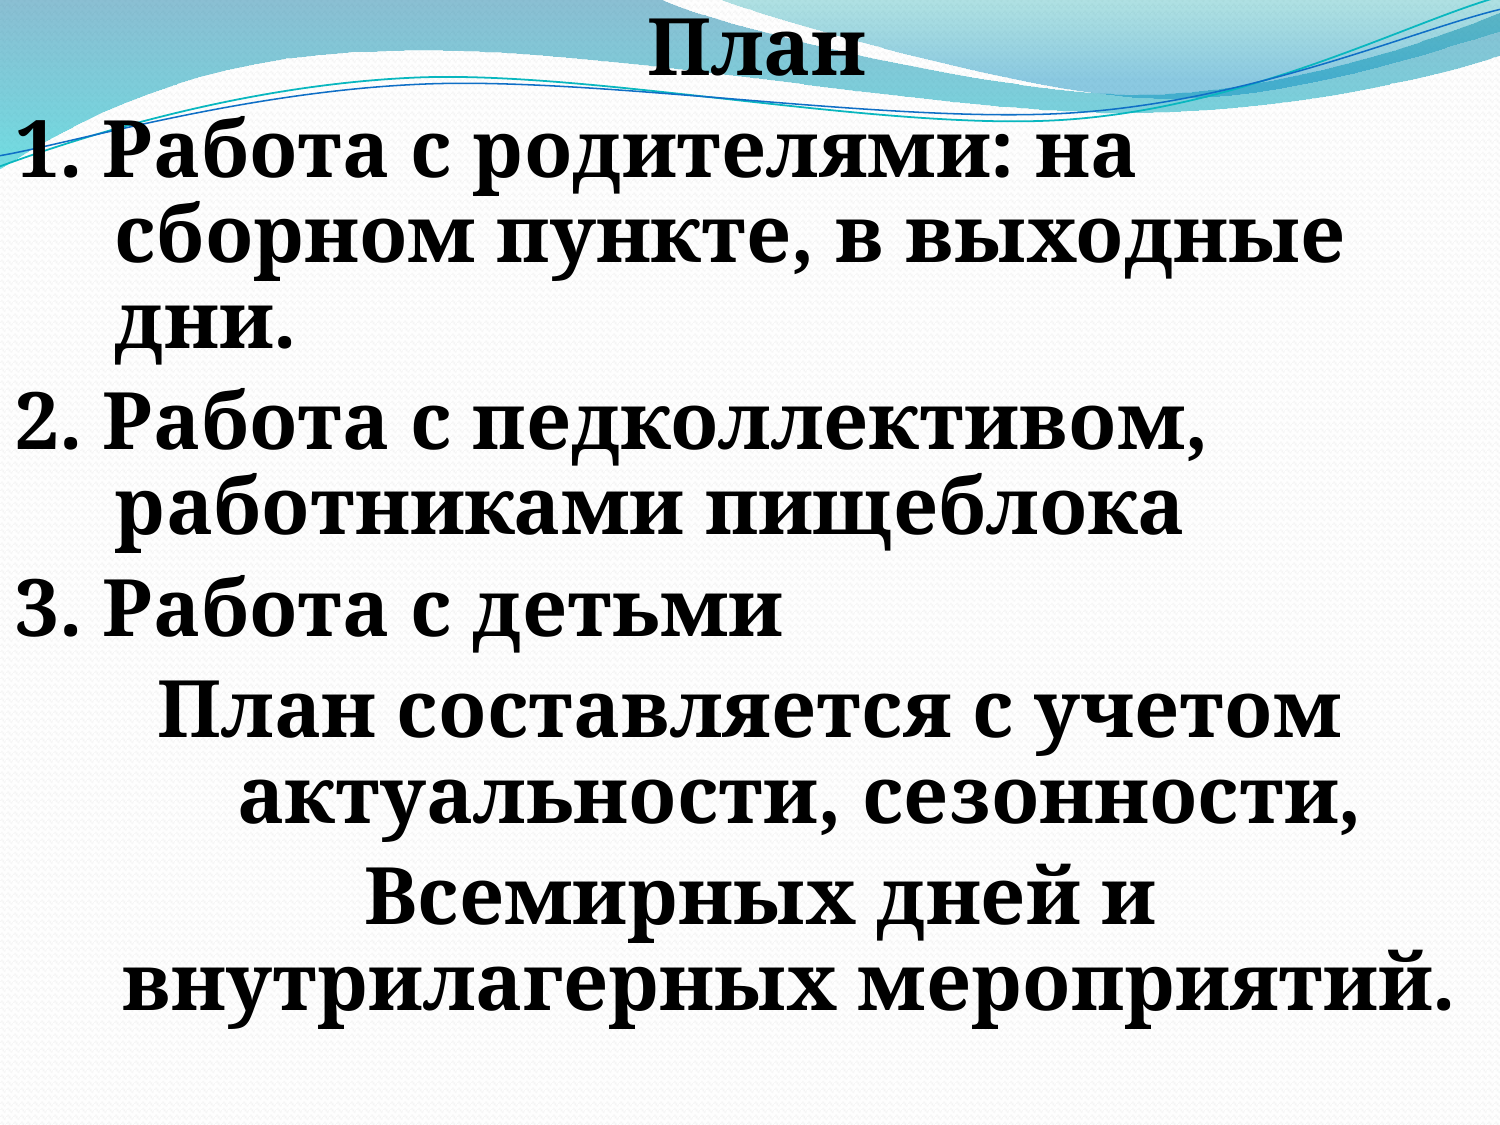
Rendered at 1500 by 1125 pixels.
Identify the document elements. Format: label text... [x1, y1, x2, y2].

list План 1. Работа с родителями: на сборном пункте, в выходные дни. 2. Работа с педколлективом, работниками пищеблока 3. Работа с детьми План составляется с учетом актуальности, сезонности, Всемирных дней и внутрилагерных мероприятий. [0, 0, 1500, 1125]
